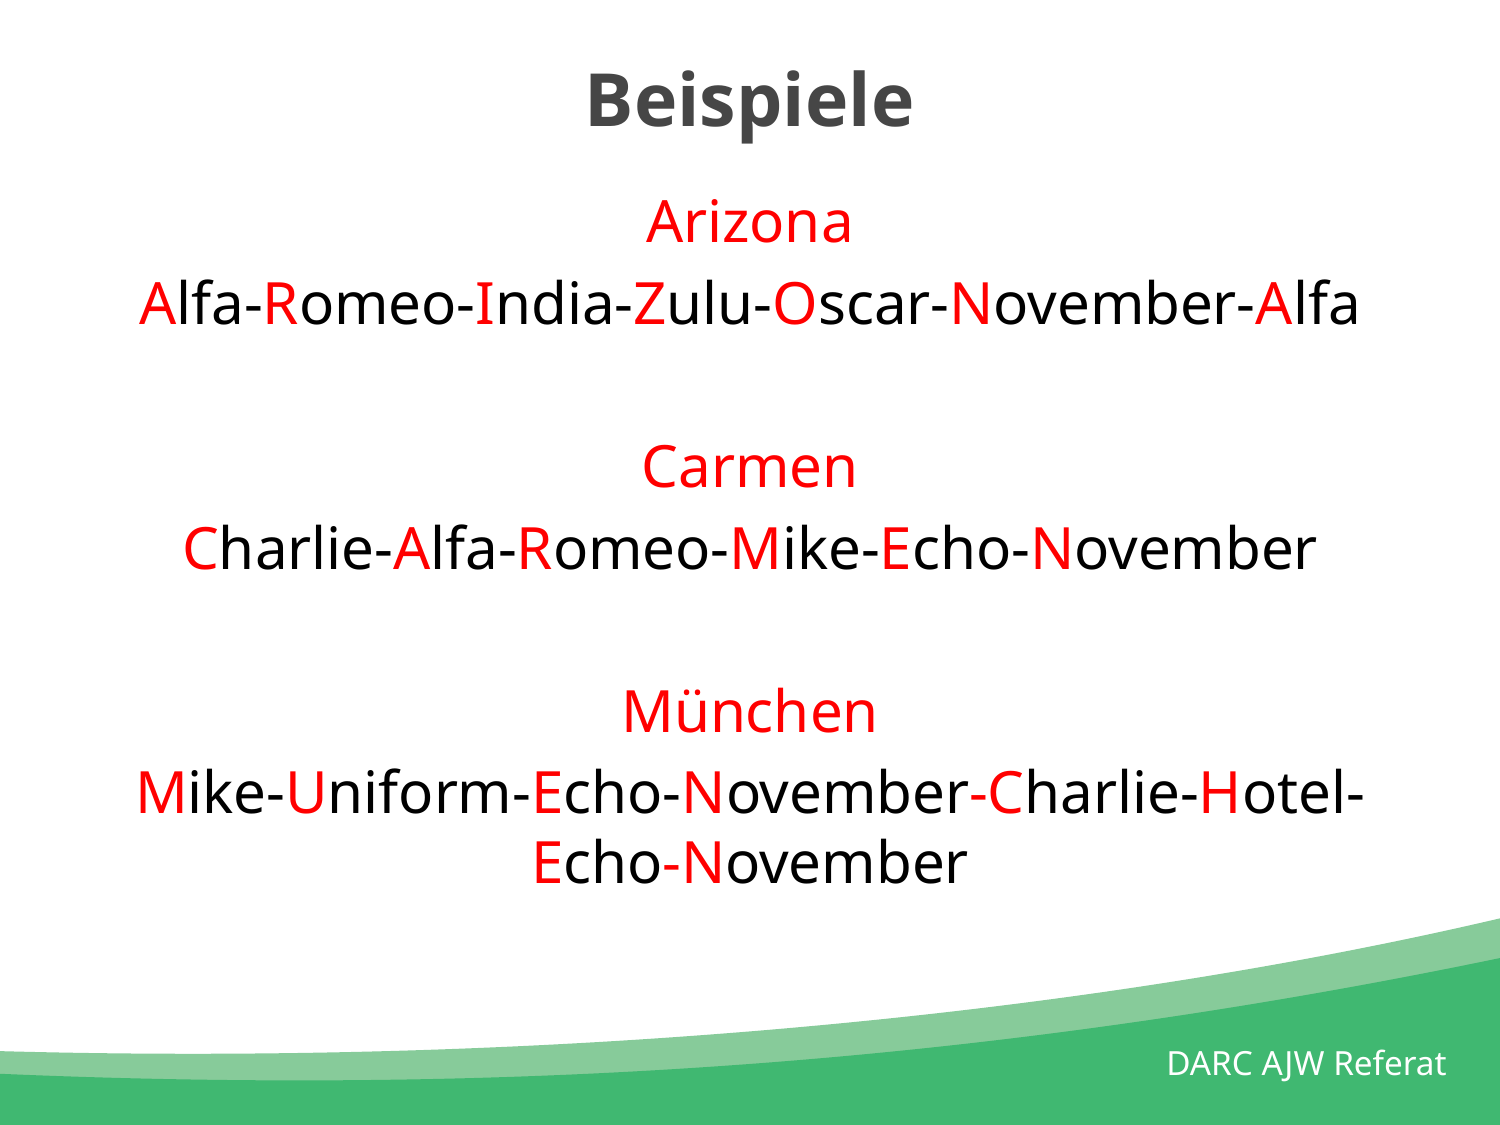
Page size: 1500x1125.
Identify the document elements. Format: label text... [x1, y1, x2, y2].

title Beispiele [75, 45, 1425, 149]
list Arizona Alfa-Romeo-India-Zulu-Oscar-November-Alfa Carmen Charlie-Alfa-Romeo-Mike-Echo-November München Mike-Uniform-Echo-November-Charlie-Hotel-Echo-November [75, 177, 1425, 1022]
